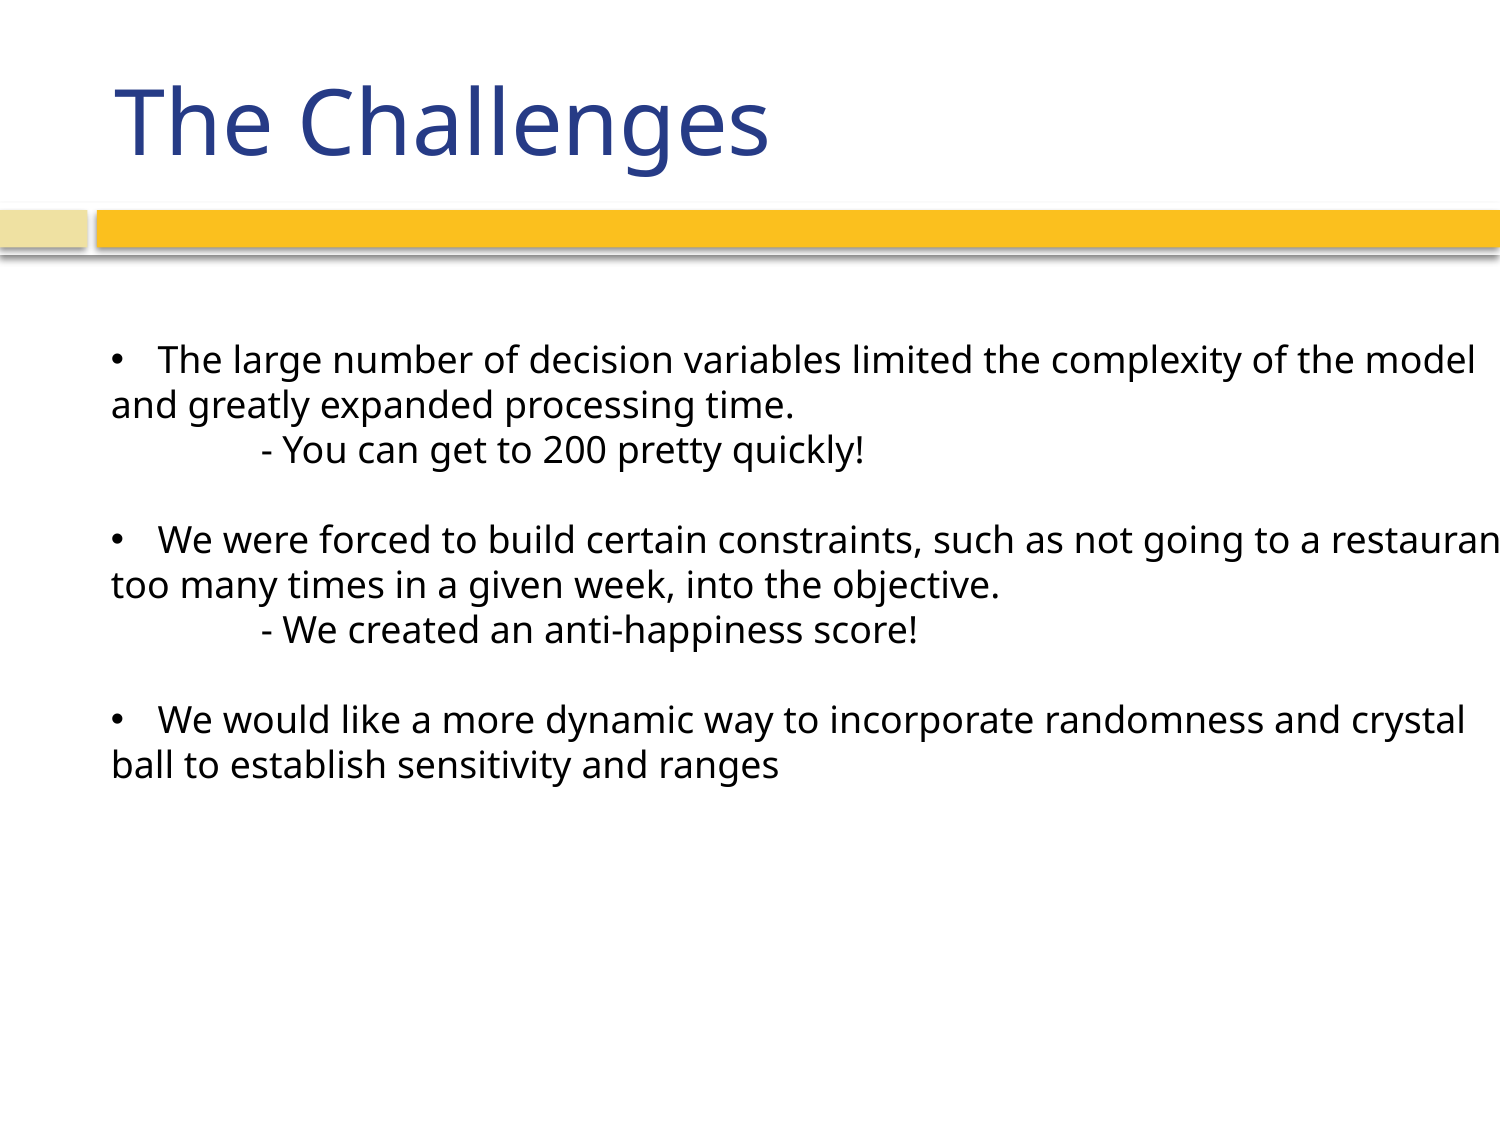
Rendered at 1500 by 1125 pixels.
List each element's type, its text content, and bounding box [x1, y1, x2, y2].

text_box The large number of decision variables limited the complexity of the model and greatly expanded processing time. - You can get to 200 pretty quickly! We were forced to build certain constraints, such as not going to a restaurant too many times in a given week, into the objective. - We created an anti-happiness score! We would like a more dynamic way to incorporate randomness and crystal ball to establish sensitivity and ranges [96, 328, 1500, 928]
title The Challenges [99, 37, 1438, 200]
